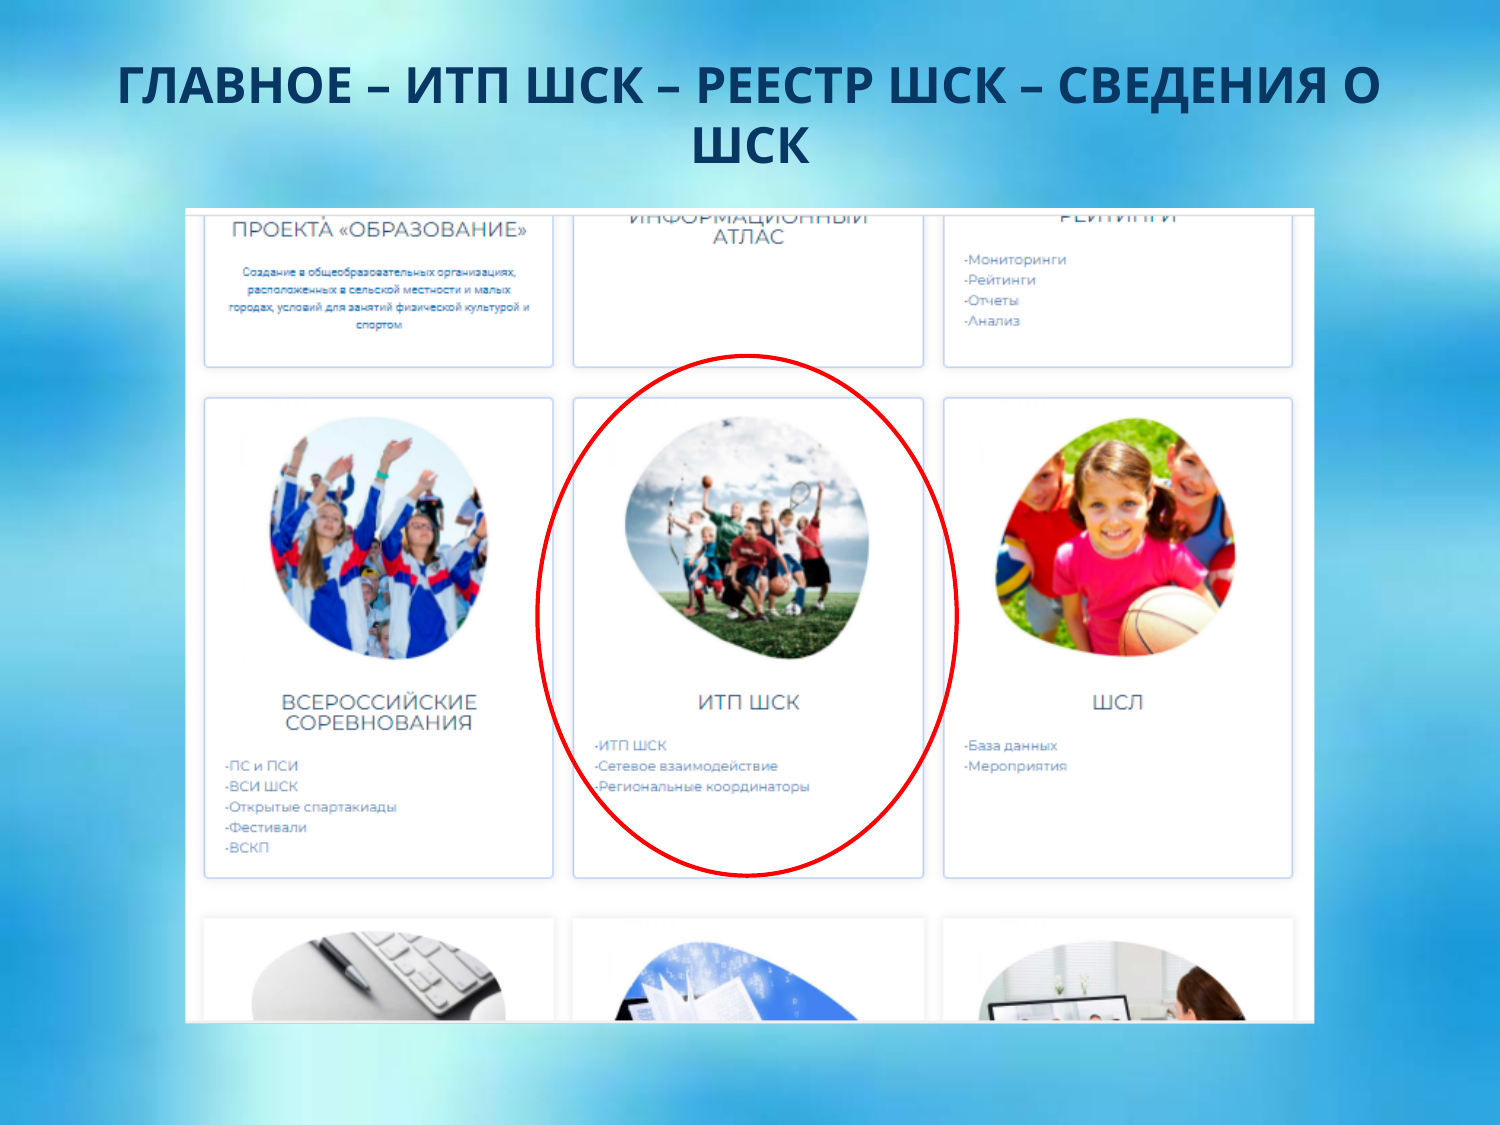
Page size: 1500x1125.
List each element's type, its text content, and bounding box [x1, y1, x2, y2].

text_box ГЛАВНОЕ – ИТП ШСК – РЕЕСТР ШСК – СВЕДЕНИЯ О ШСК [74, 71, 1425, 197]
picture [0, 0, 1500, 1125]
